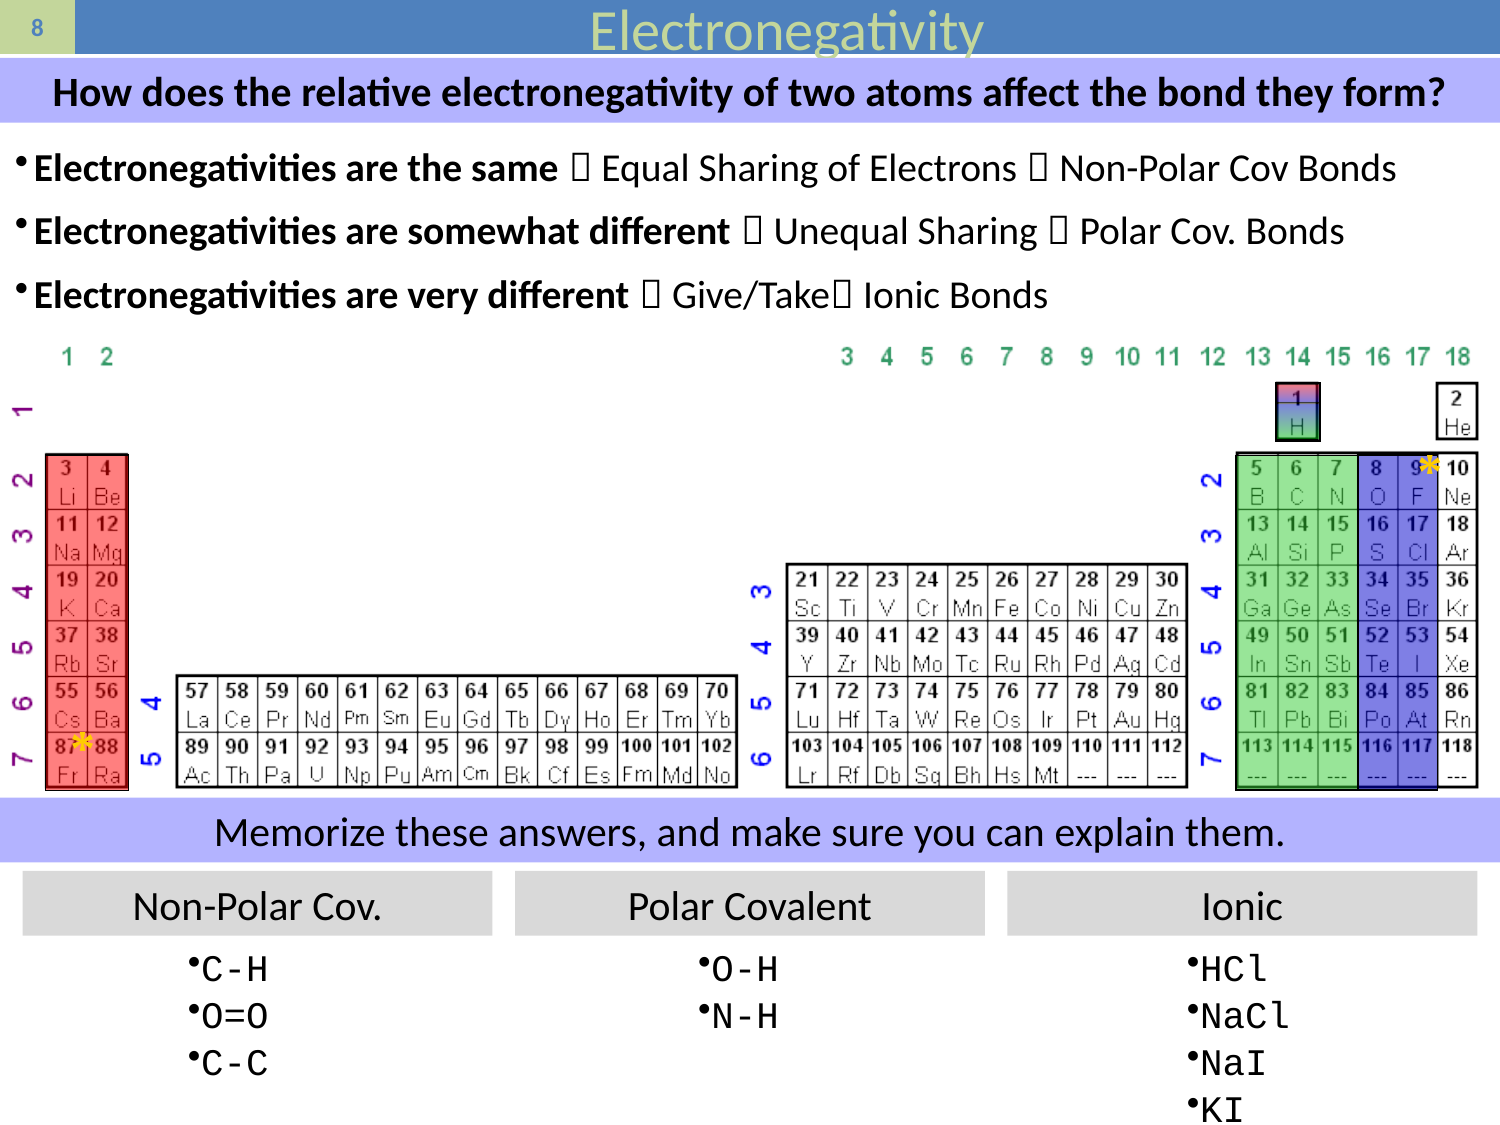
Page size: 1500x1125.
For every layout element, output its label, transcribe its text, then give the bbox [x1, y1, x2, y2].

title Electronegativity [75, 0, 1500, 54]
text_box Memorize these answers, and make sure you can explain them. [0, 825, 1500, 863]
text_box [0, 307, 1500, 818]
text_box Non-Polar Cov. [22, 870, 493, 936]
text_box HCl NaCl NaI KI [1172, 936, 1358, 1125]
text_box Electronegativities are the same  Equal Sharing of Electrons  Non-Polar Cov Bonds [0, 141, 1500, 197]
text_box O-H N-H [683, 936, 839, 1044]
text_box How does the relative electronegativity of two atoms affect the bond they form? [0, 57, 1500, 123]
text_box C-H O=O C-C [173, 936, 337, 1091]
text_box Polar Covalent [515, 870, 985, 936]
text_box Electronegativities are very different  Give/Take Ionic Bonds [0, 269, 1500, 307]
text_box Electronegativities are somewhat different  Unequal Sharing  Polar Cov. Bonds [0, 204, 1500, 260]
text_box Ionic [1007, 870, 1478, 936]
